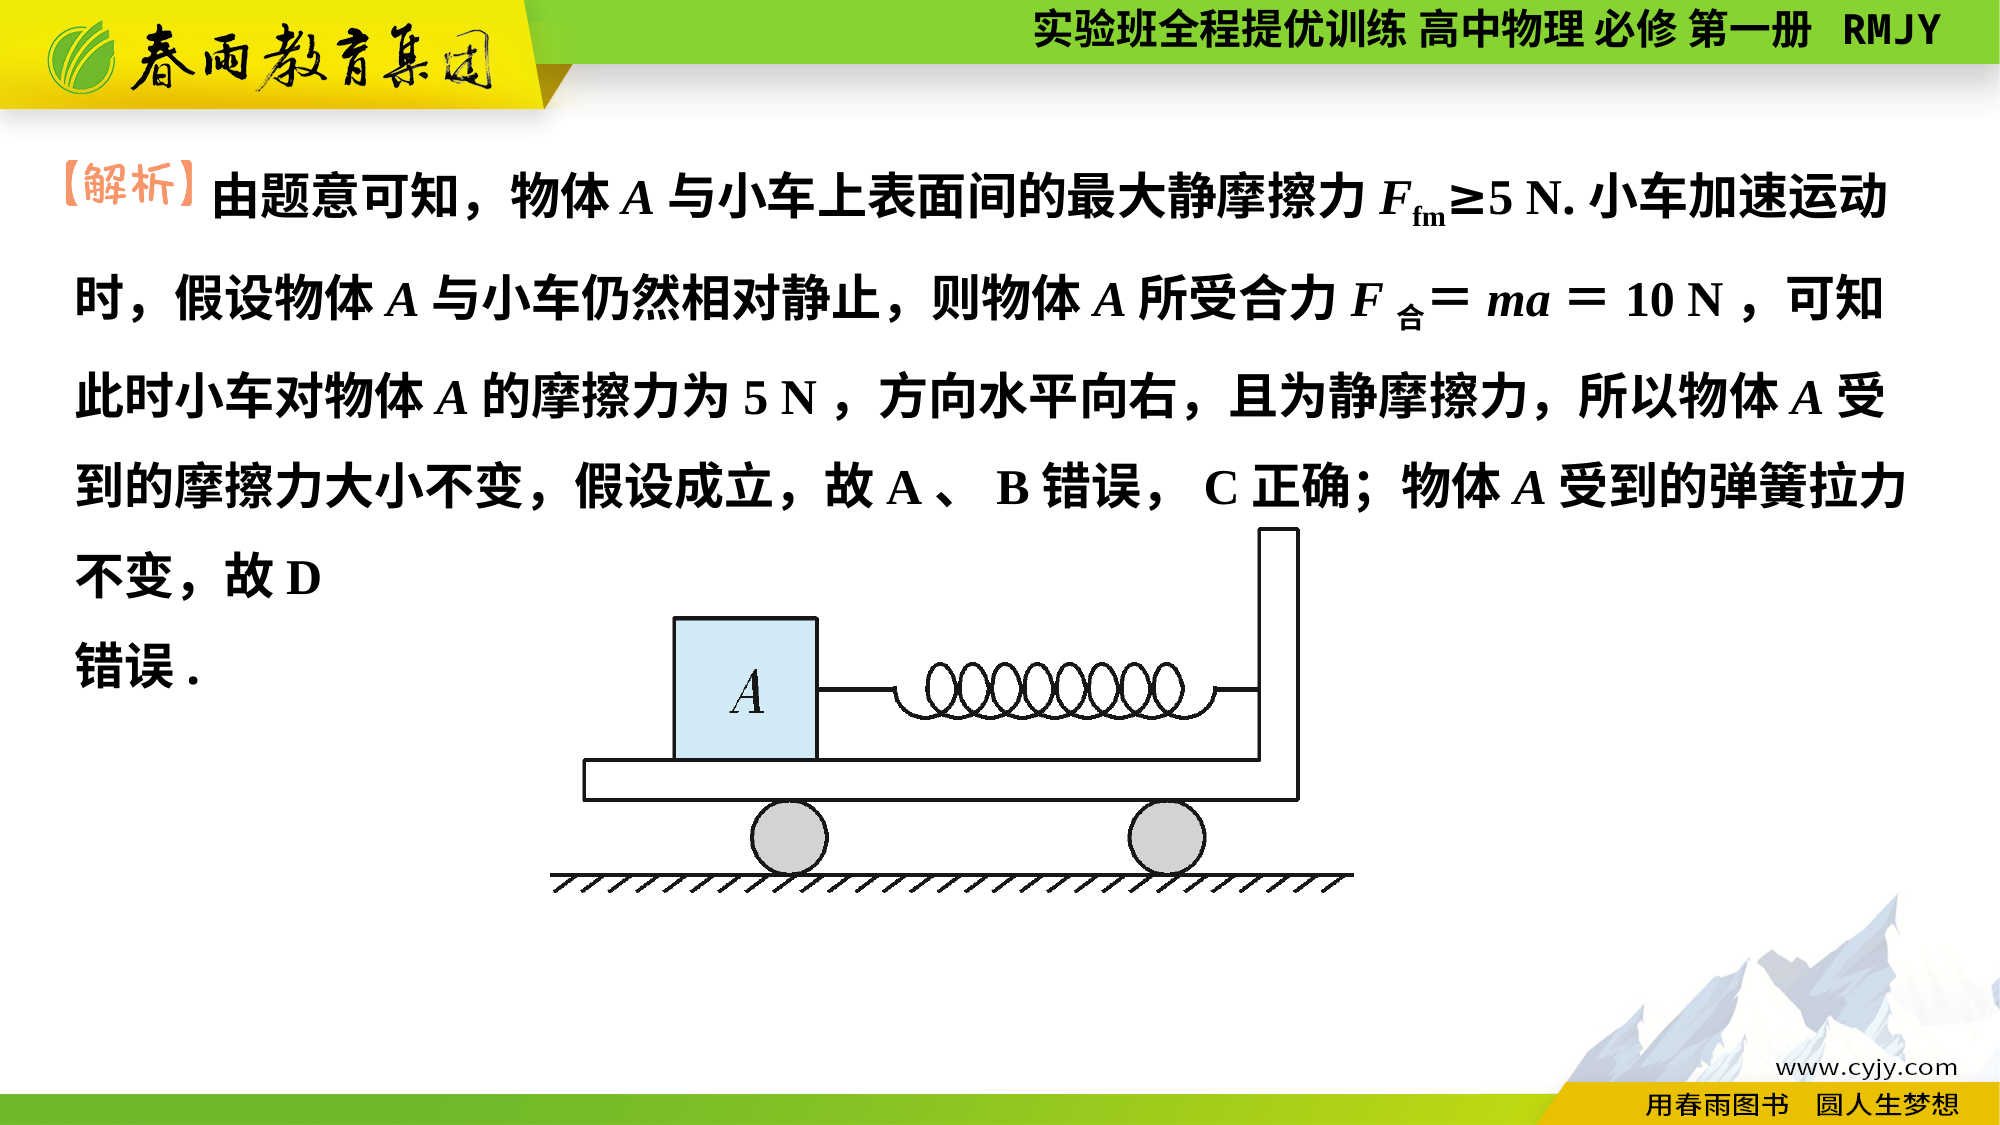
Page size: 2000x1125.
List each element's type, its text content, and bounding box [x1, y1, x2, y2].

picture [0, 0, 2000, 1125]
list 由题意可知，物体A与小车上表面间的最大静摩擦力Ffm≥5 N.小车加速运动时，假设物体A与小车仍然相对静止，则物体A所受合力F合＝ma＝10 N，可知此时小车对物体A的摩擦力为5 N，方向水平向右，且为静摩擦力，所以物体A受到的摩擦力大小不变，假设成立，故A、B错误，C正确；物体A受到的弹簧拉力不变，故D 错误. [59, 122, 1944, 592]
